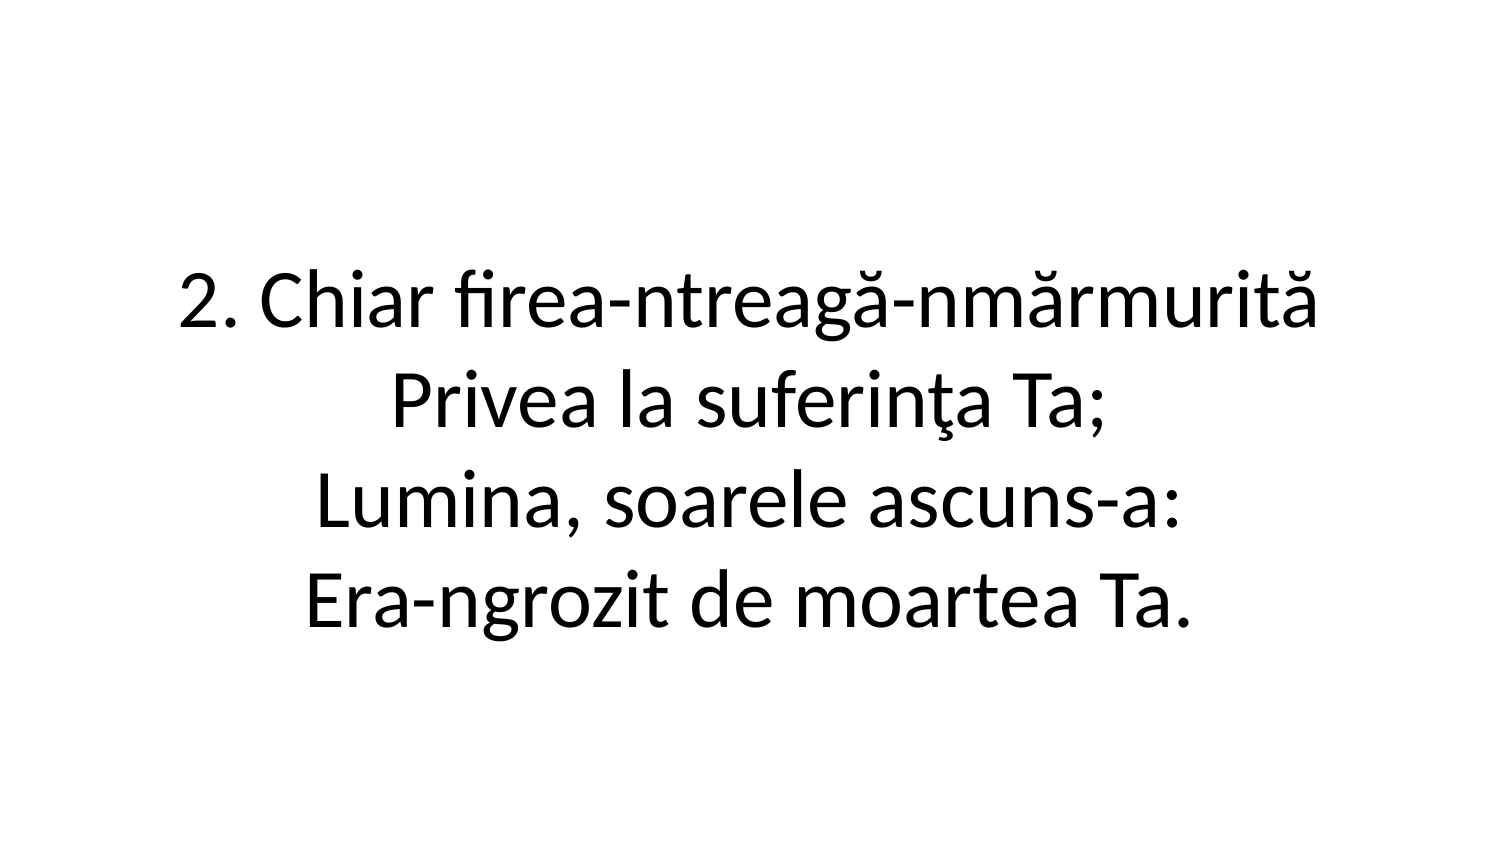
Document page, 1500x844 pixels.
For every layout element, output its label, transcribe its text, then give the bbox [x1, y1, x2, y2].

text_box 2. Chiar firea-ntreagă-nmărmurită Privea la suferinţa Ta; Lumina, soarele ascuns-a: Era-ngrozit de moartea Ta. [163, 192, 1337, 652]
